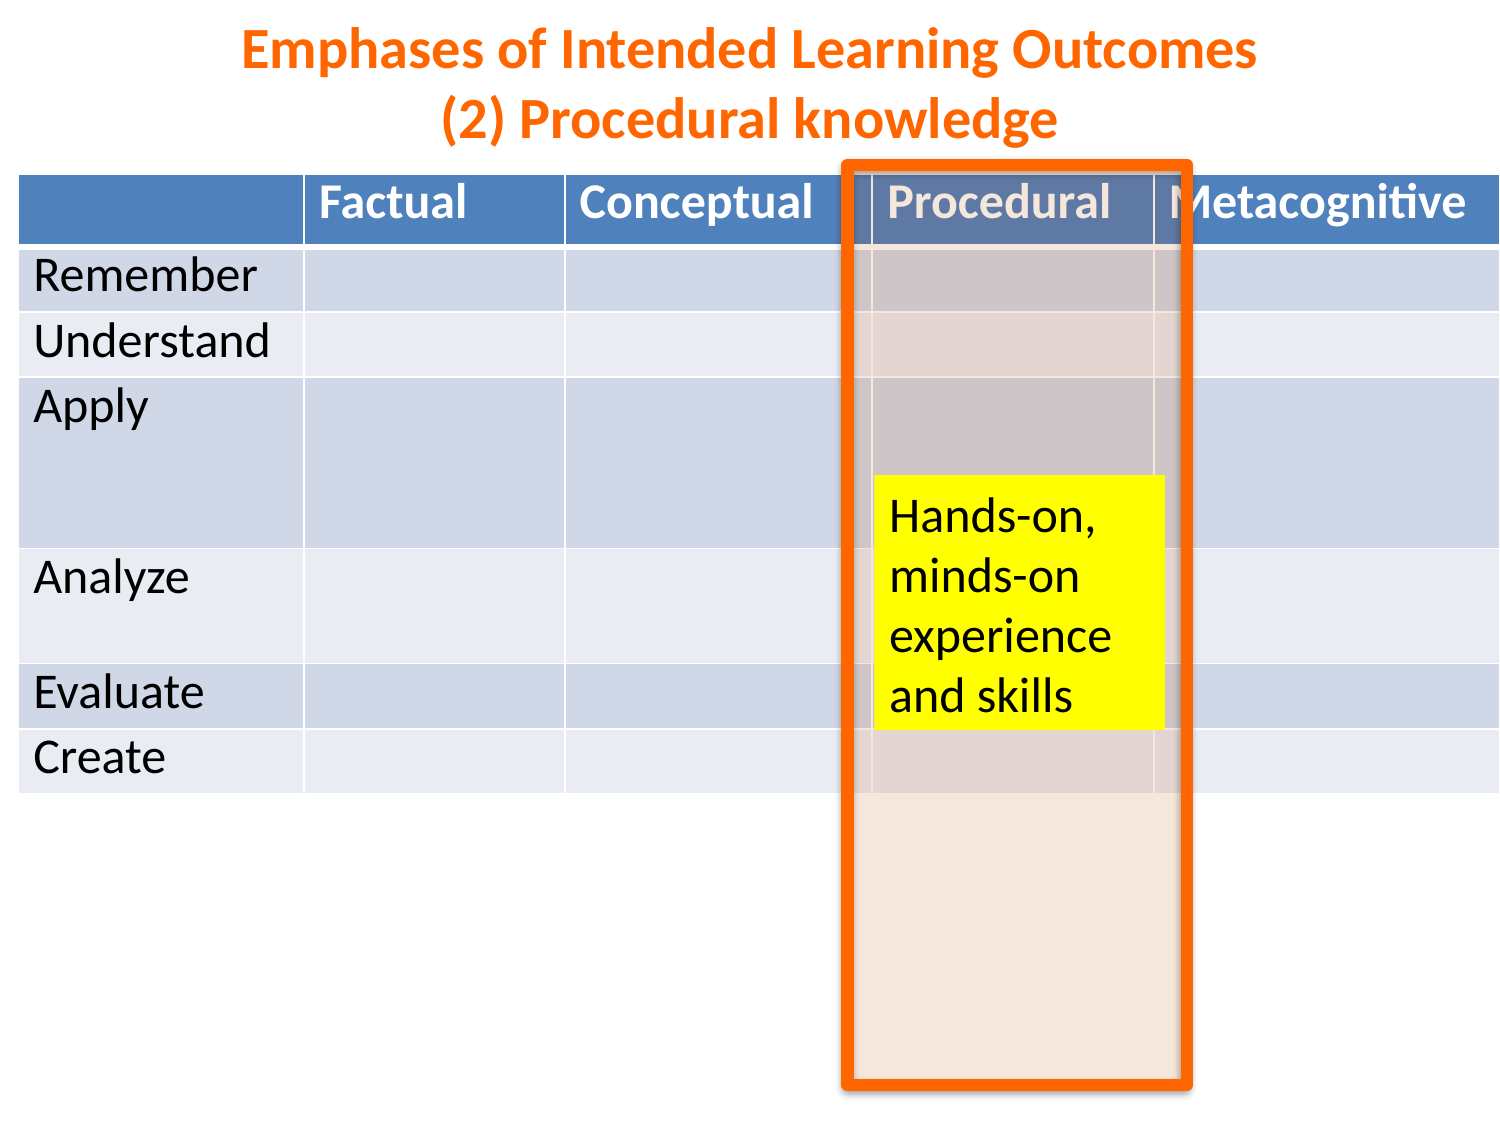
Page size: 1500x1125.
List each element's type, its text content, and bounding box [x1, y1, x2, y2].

table_cell Understand [19, 313, 303, 376]
table_cell Remember [19, 250, 303, 311]
table_cell [566, 313, 842, 376]
table_cell Create [19, 730, 303, 793]
table_cell [305, 549, 564, 663]
table_header Metacognitive [1193, 175, 1499, 244]
table_cell [566, 378, 842, 548]
table_header Conceptual [566, 175, 842, 244]
text_box Hands-on, minds-on experience and skills [874, 475, 1165, 730]
table_cell [305, 664, 564, 728]
table_cell [305, 378, 564, 548]
table_cell [566, 549, 842, 663]
table_cell [1193, 250, 1499, 311]
table_cell [566, 250, 842, 311]
text_box [847, 164, 1188, 1086]
title Emphases of Intended Learning Outcomes (2) Procedural knowledge [75, 0, 1425, 173]
table_header Factual [305, 175, 564, 244]
table_header [19, 175, 303, 244]
table_cell [566, 730, 842, 793]
table_cell [1193, 378, 1499, 548]
table_cell Apply [19, 378, 303, 548]
table_cell [1193, 664, 1499, 728]
table_cell [1193, 549, 1499, 663]
table_cell [566, 664, 842, 728]
table_cell [1193, 313, 1499, 376]
table_cell Analyze [19, 549, 303, 663]
table_cell [305, 250, 564, 311]
table_cell [1193, 730, 1499, 793]
table_cell [305, 730, 564, 793]
table_cell Evaluate [19, 664, 303, 728]
table_cell [305, 313, 564, 376]
